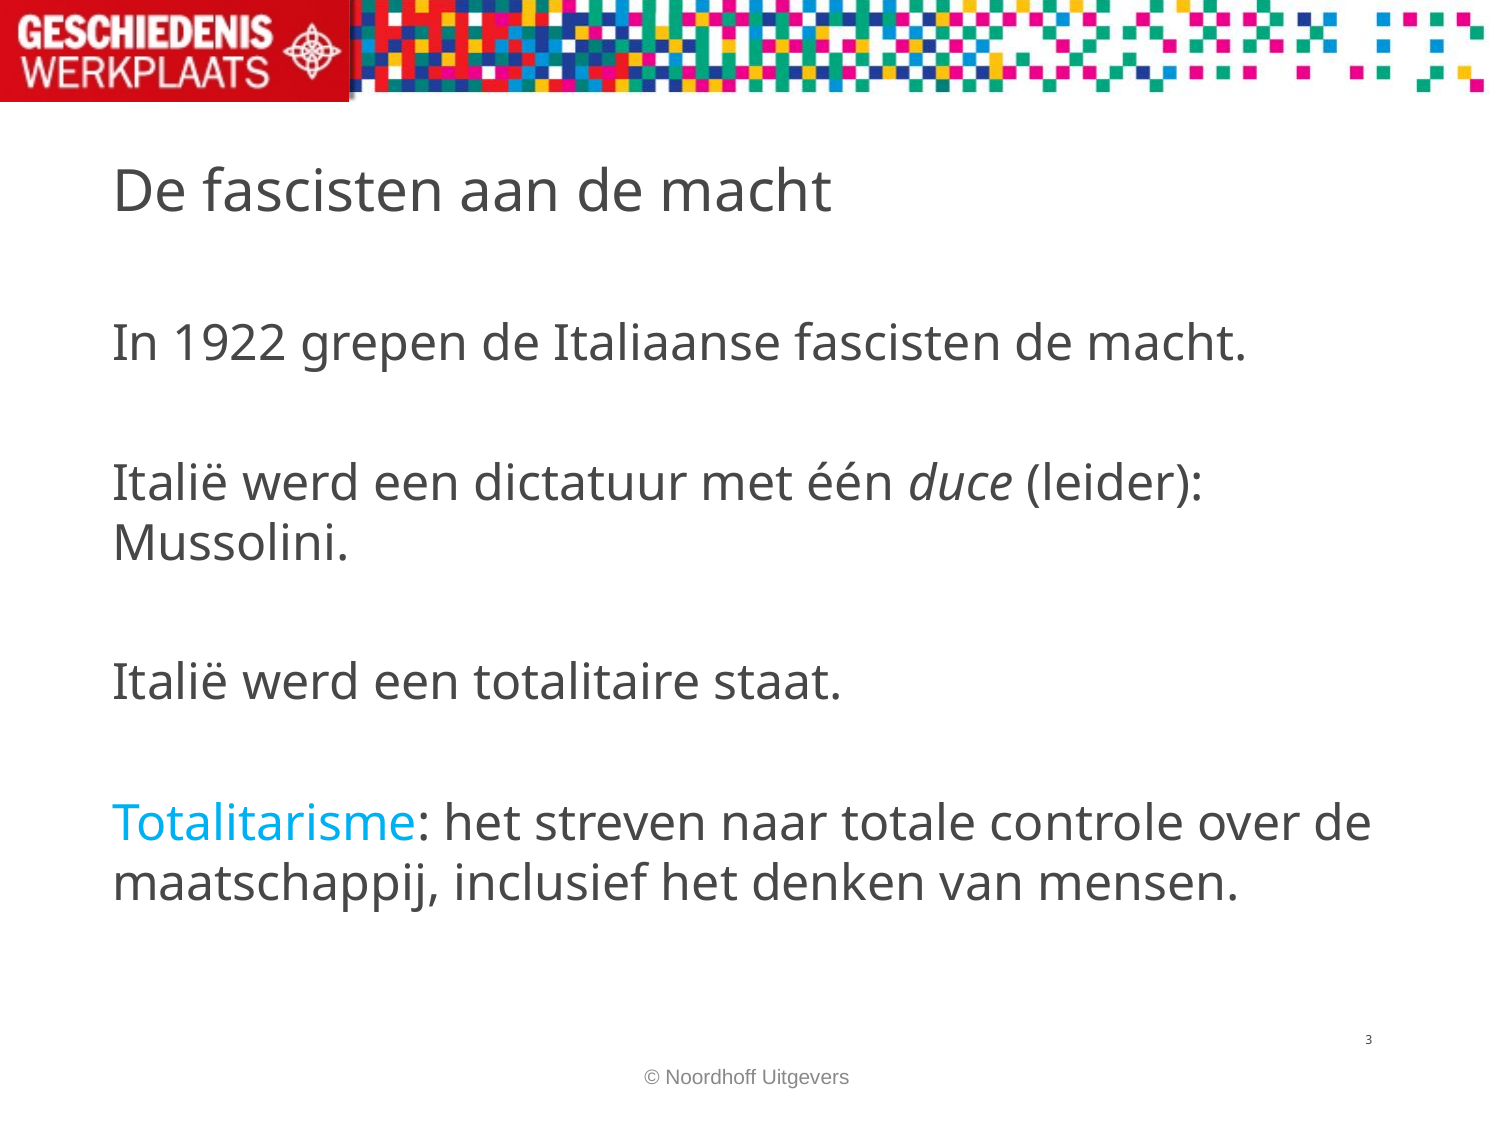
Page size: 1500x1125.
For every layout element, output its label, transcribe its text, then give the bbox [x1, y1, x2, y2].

list In 1922 grepen de Italiaanse fascisten de macht. Italië werd een dictatuur met één duce (leider): Mussolini. Italië werd een totalitaire staat. Totalitarisme: het streven naar totale controle over de maatschappij, inclusief het denken van mensen. [112, 302, 1409, 988]
text_box © Noordhoff Uitgevers [512, 1045, 988, 1106]
picture [0, 0, 1500, 1125]
slide_number 3 [1325, 1025, 1388, 1063]
title De fascisten aan de macht [112, 145, 1401, 256]
